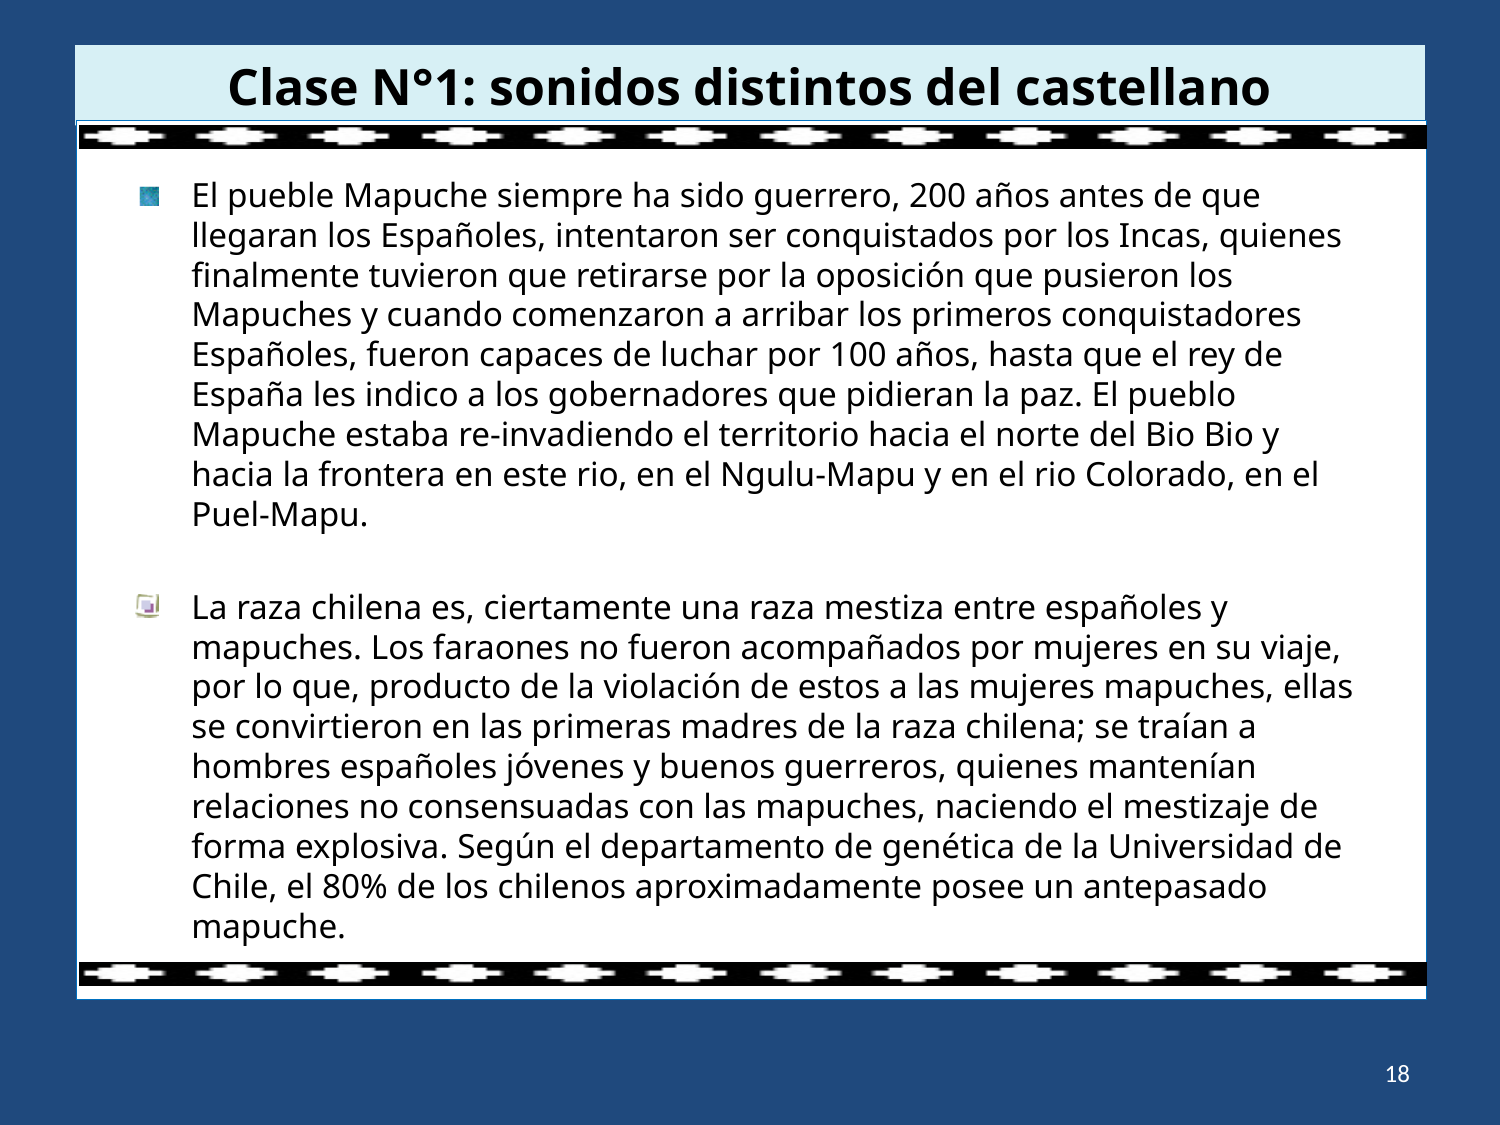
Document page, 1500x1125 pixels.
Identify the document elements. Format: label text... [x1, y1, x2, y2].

title Clase N°1: sonidos distintos del castellano [75, 45, 1425, 126]
picture [135, 594, 159, 618]
picture [135, 182, 159, 206]
list El pueble Mapuche siempre ha sido guerrero, 200 años antes de que llegaran los Españoles, intentaron ser conquistados por los Incas, quienes finalmente tuvieron que retirarse por la oposición que pusieron los Mapuches y cuando comenzaron a arribar los primeros conquistadores Españoles, fueron capaces de luchar por 100 años, hasta que el rey de España les indico a los gobernadores que pidieran la paz. El pueblo Mapuche estaba re-invadiendo el territorio hacia el norte del Bio Bio y hacia la frontera en este rio, en el Ngulu-Mapu y en el rio Colorado, en el Puel-Mapu. La raza chilena es, ciertamente una raza mestiza entre españoles y mapuches. Los faraones no fueron acompañados por mujeres en su viaje, por lo que, producto de la violación de estos a las mujeres mapuches, ellas se convirtieron en las primeras madres de la raza chilena; se traían a hombres españoles jóvenes y buenos guerreros, quienes mantenían relaciones no consensuadas con las mapuches, naciendo el mestizaje de forma explosiva. Según el departamento de genética de la Universidad de Chile, el 80% de los chilenos aproximadamente posee un antepasado mapuche. [76, 155, 1427, 964]
slide_number 18 [1074, 1042, 1425, 1103]
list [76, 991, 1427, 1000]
picture [79, 125, 1427, 150]
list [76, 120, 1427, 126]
picture [79, 962, 1427, 986]
